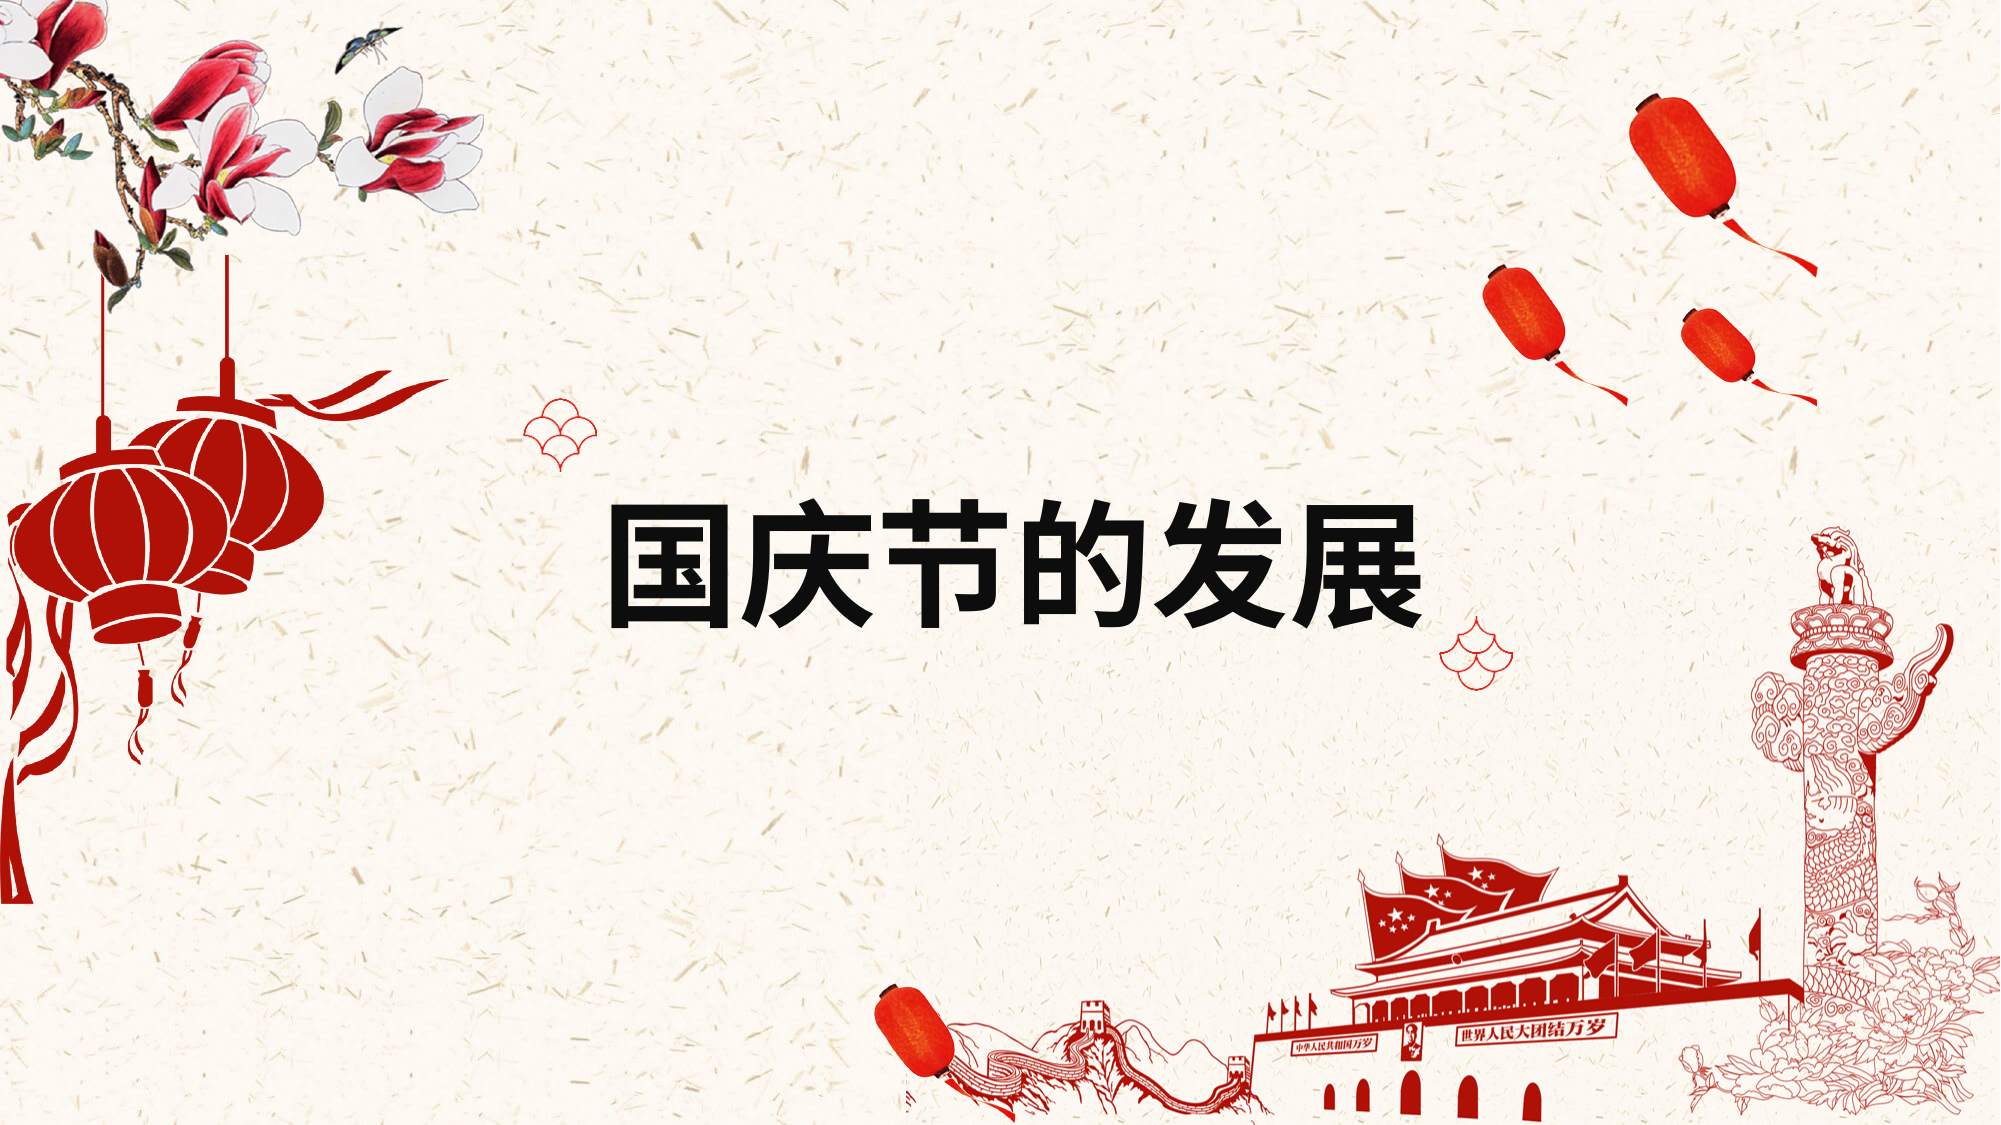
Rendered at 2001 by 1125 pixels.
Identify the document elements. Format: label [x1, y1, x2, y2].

picture [0, 0, 2000, 1125]
text_box [523, 398, 1532, 690]
